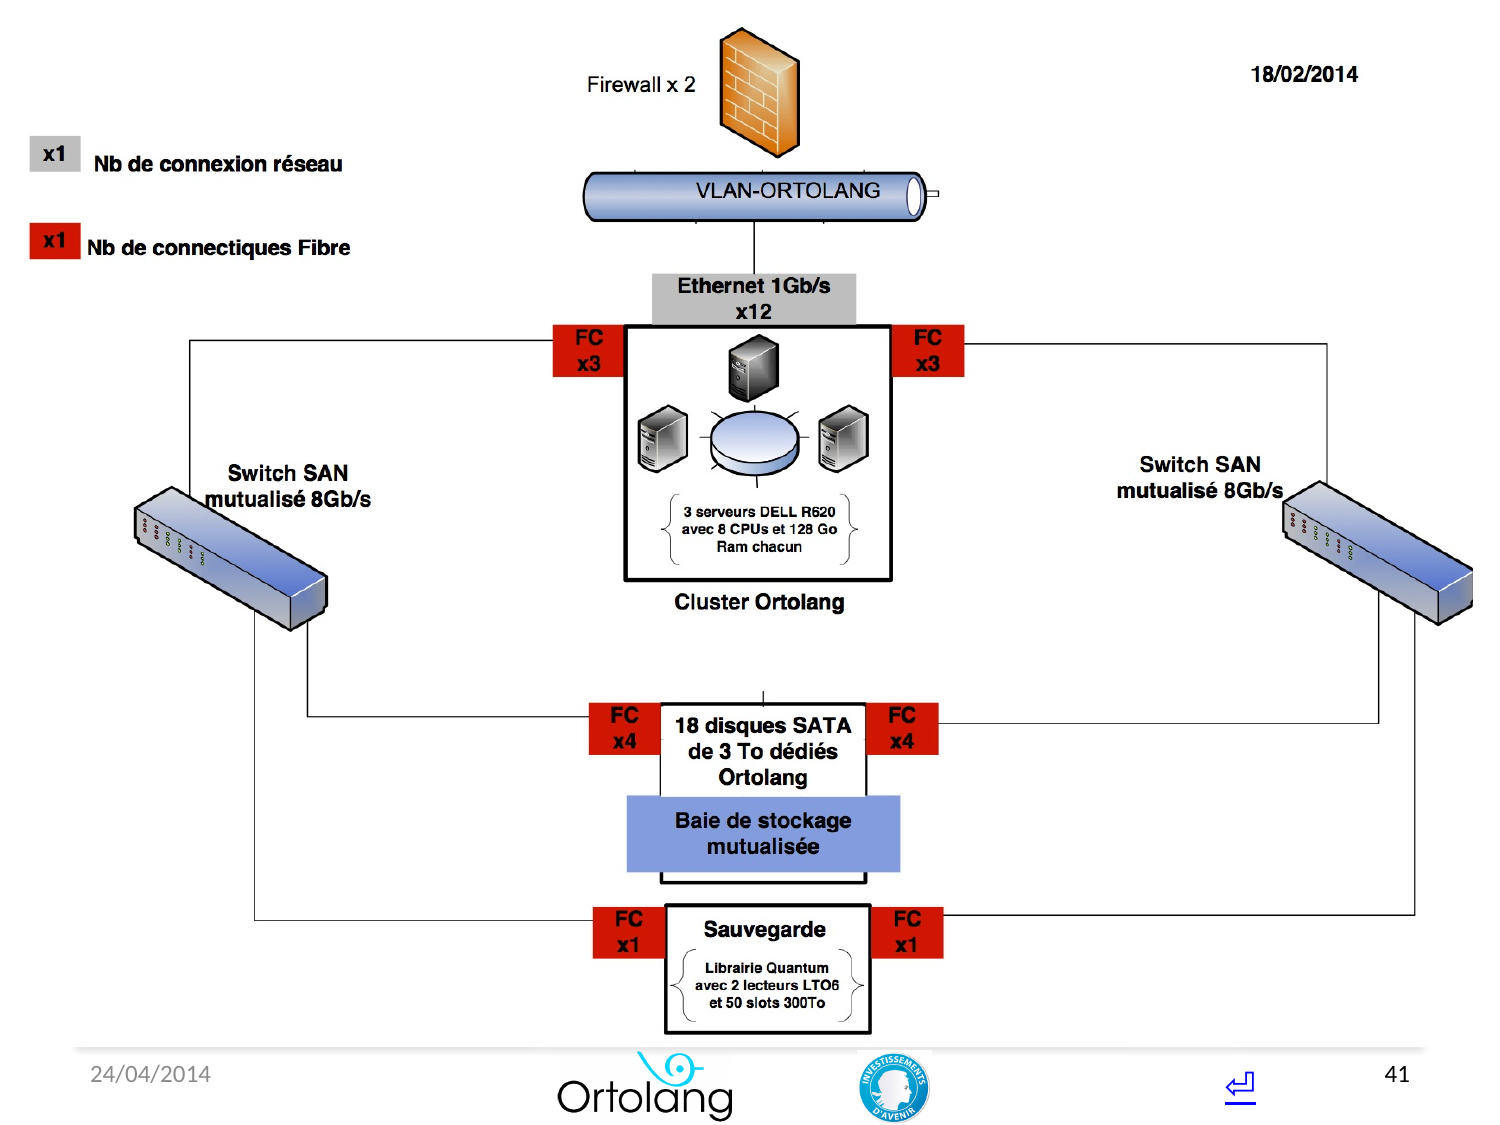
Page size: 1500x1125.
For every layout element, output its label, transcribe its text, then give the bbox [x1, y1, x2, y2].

picture [857, 1050, 932, 1125]
text_box ⏎ [1209, 1054, 1339, 1120]
slide_number 41 [1074, 1053, 1425, 1103]
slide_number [75, 1053, 425, 1103]
picture [555, 1050, 733, 1122]
picture [26, 18, 1473, 1047]
